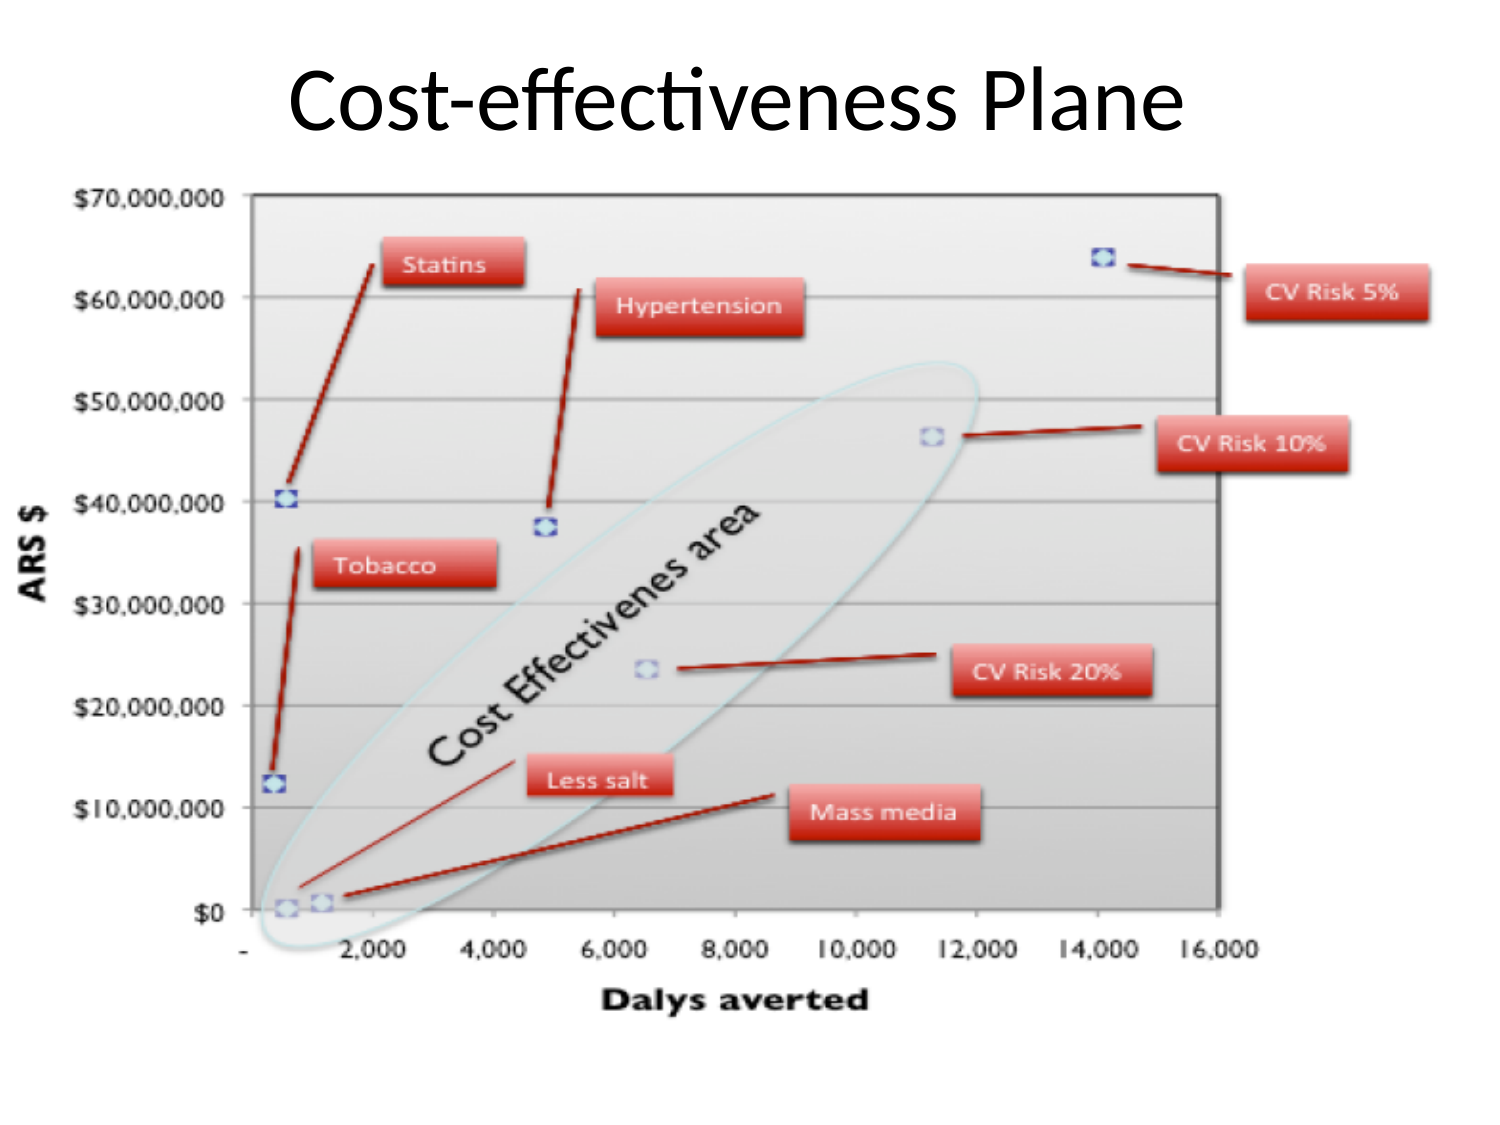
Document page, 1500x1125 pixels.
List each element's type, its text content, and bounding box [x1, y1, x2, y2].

title Cost-effectiveness Plane [63, 0, 1414, 164]
picture [17, 165, 1459, 1037]
